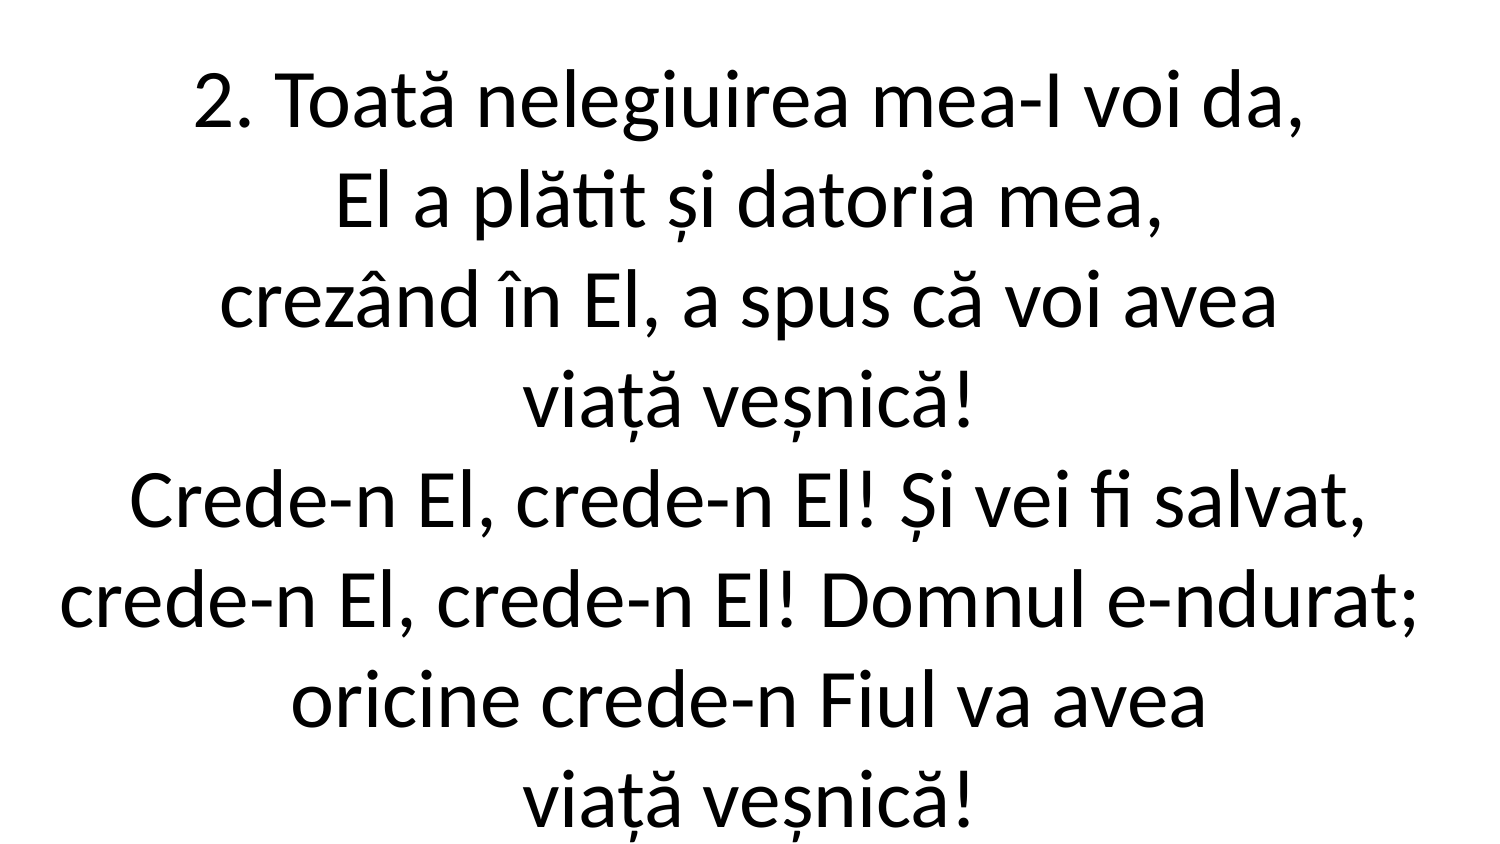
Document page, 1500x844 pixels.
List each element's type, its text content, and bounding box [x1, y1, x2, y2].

text_box 2. Toată nelegiuirea mea-I voi da, El a plătit și datoria mea, crezând în El, a spus că voi avea viață veșnică! Crede-n El, crede-n El! Și vei fi salvat, crede-n El, crede-n El! Domnul e-ndurat; oricine crede-n Fiul va avea viață veșnică! [44, 0, 1456, 844]
